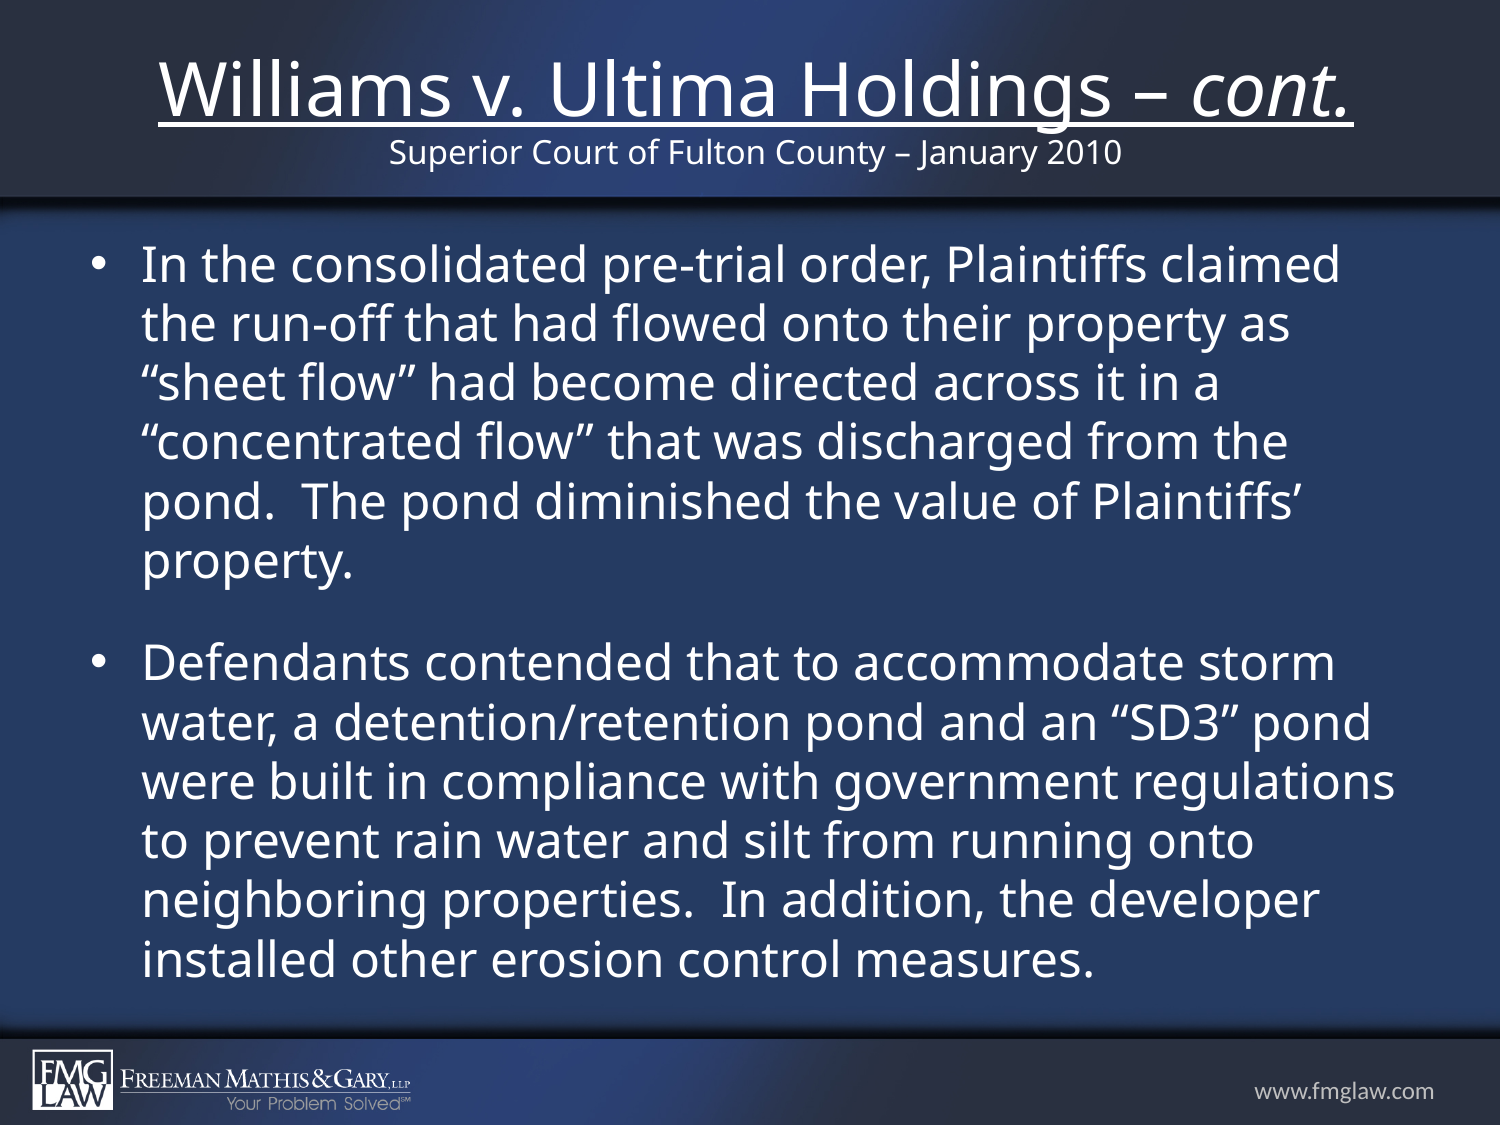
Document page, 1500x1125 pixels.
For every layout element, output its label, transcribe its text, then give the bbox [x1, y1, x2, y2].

picture [0, 0, 1500, 1125]
list In the consolidated pre-trial order, Plaintiffs claimed the run-off that had flowed onto their property as “sheet flow” had become directed across it in a “concentrated flow” that was discharged from the pond. The pond diminished the value of Plaintiffs’ property. Defendants contended that to accommodate storm water, a detention/retention pond and an “SD3” pond were built in compliance with government regulations to prevent rain water and silt from running onto neighboring properties. In addition, the developer installed other erosion control measures. [75, 224, 1425, 1005]
title Williams v. Ultima Holdings – cont. Superior Court of Fulton County – January 2010 [87, 12, 1425, 200]
